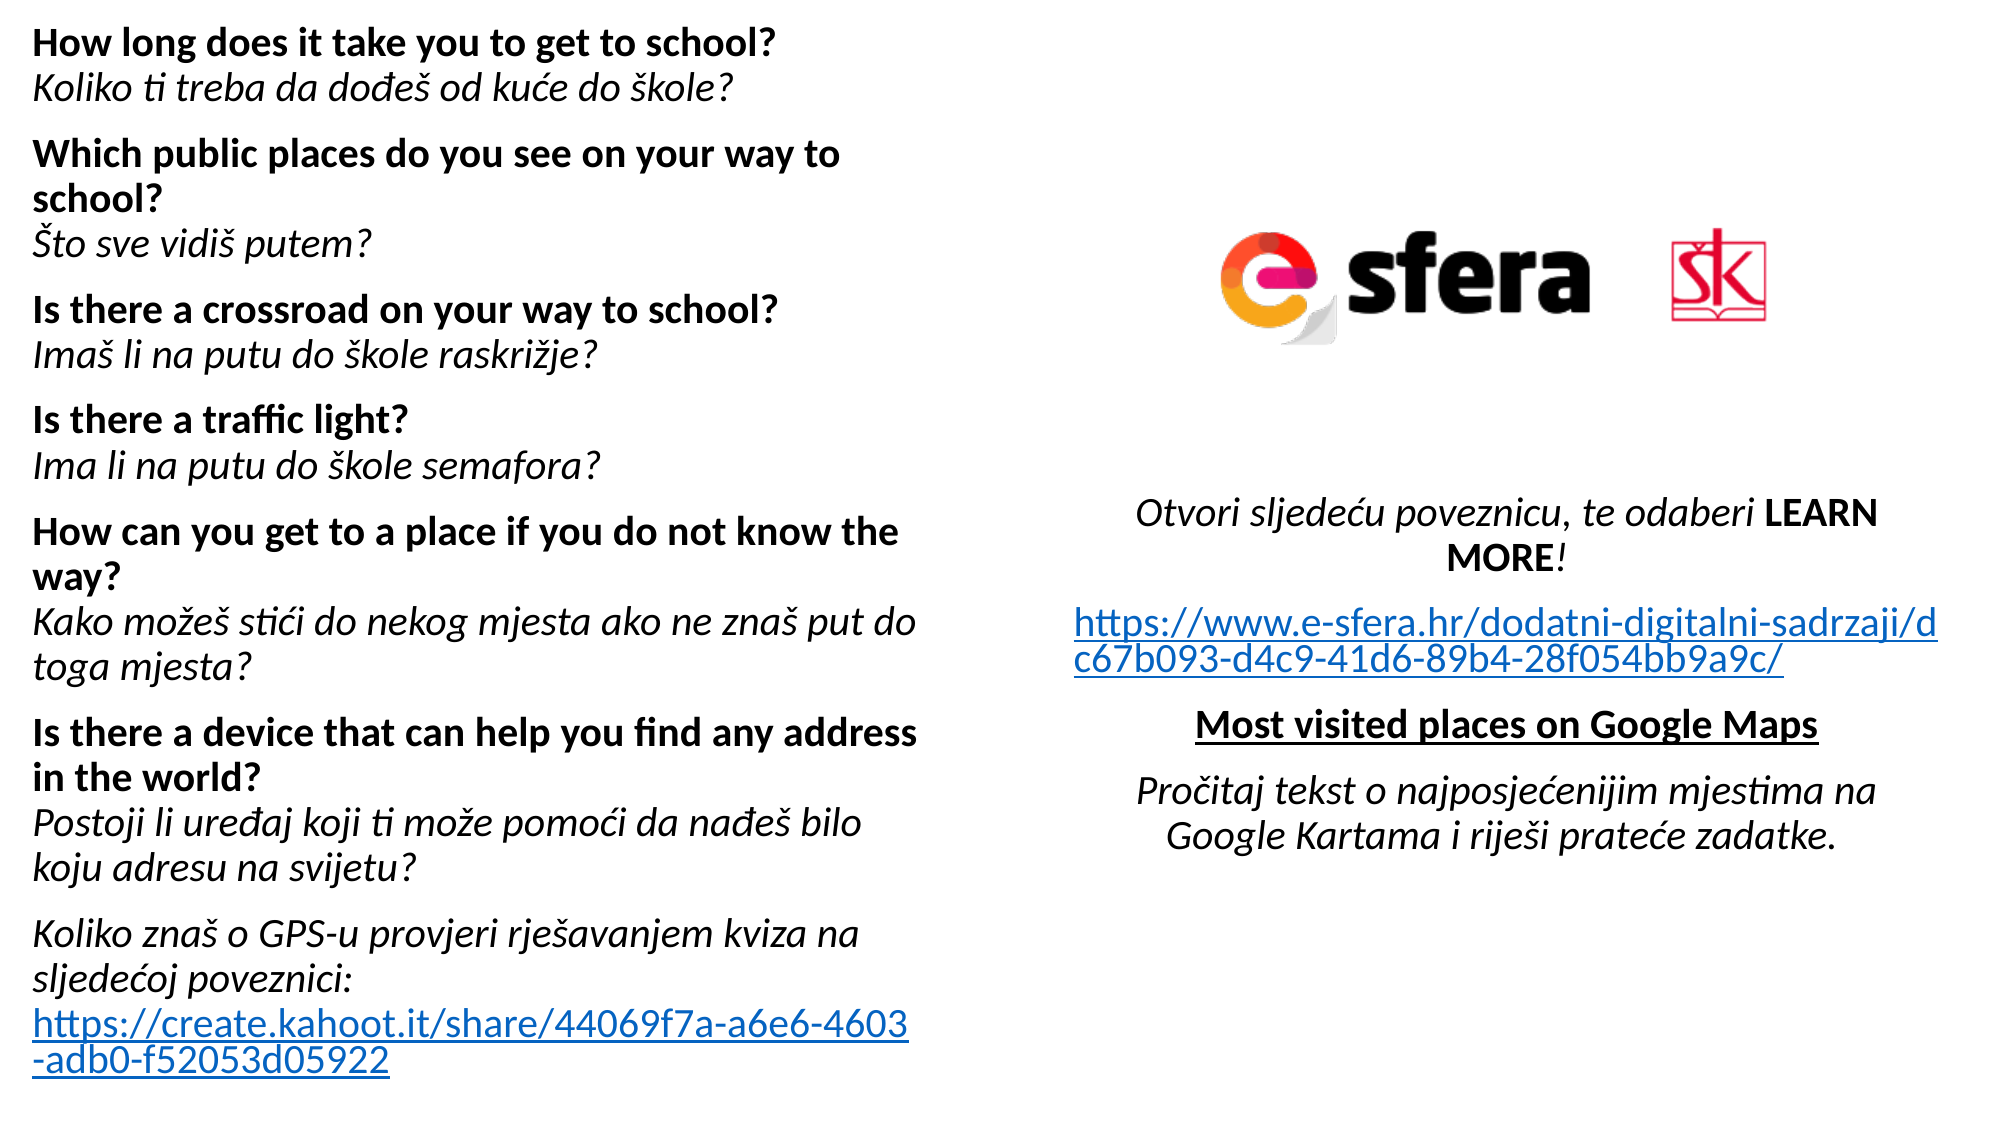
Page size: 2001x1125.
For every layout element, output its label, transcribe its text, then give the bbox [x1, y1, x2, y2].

picture [1188, 131, 1814, 444]
text_box How long does it take you to get to school? Koliko ti treba da dođeš od kuće do škole? Which public places do you see on your way to school? Što sve vidiš putem? Is there a crossroad on your way to school? Imaš li na putu do škole raskrižje? Is there a traffic light? Ima li na putu do škole semafora? How can you get to a place if you do not know the way? Kako možeš stići do nekog mjesta ako ne znaš put do toga mjesta? Is there a device that can help you find any address in the world? Postoji li uređaj koji ti može pomoći da nađeš bilo koju adresu na svijetu? Koliko znaš o GPS-u provjeri rješavanjem kviza na sljedećoj poveznici: https://create.kahoot.it/share/44069f7a-a6e6-4603-adb0-f52053d05922 [17, 12, 937, 1125]
text_box Otvori sljedeću poveznicu, te odaberi LEARN MORE! https://www.e-sfera.hr/dodatni-digitalni-sadrzaji/dc67b093-d4c9-41d6-89b4-28f054bb9a9c/ Most visited places on Google Maps Pročitaj tekst o najposjećenijim mjestima na Google Kartama i riješi prateće zadatke. [1058, 482, 1956, 1125]
